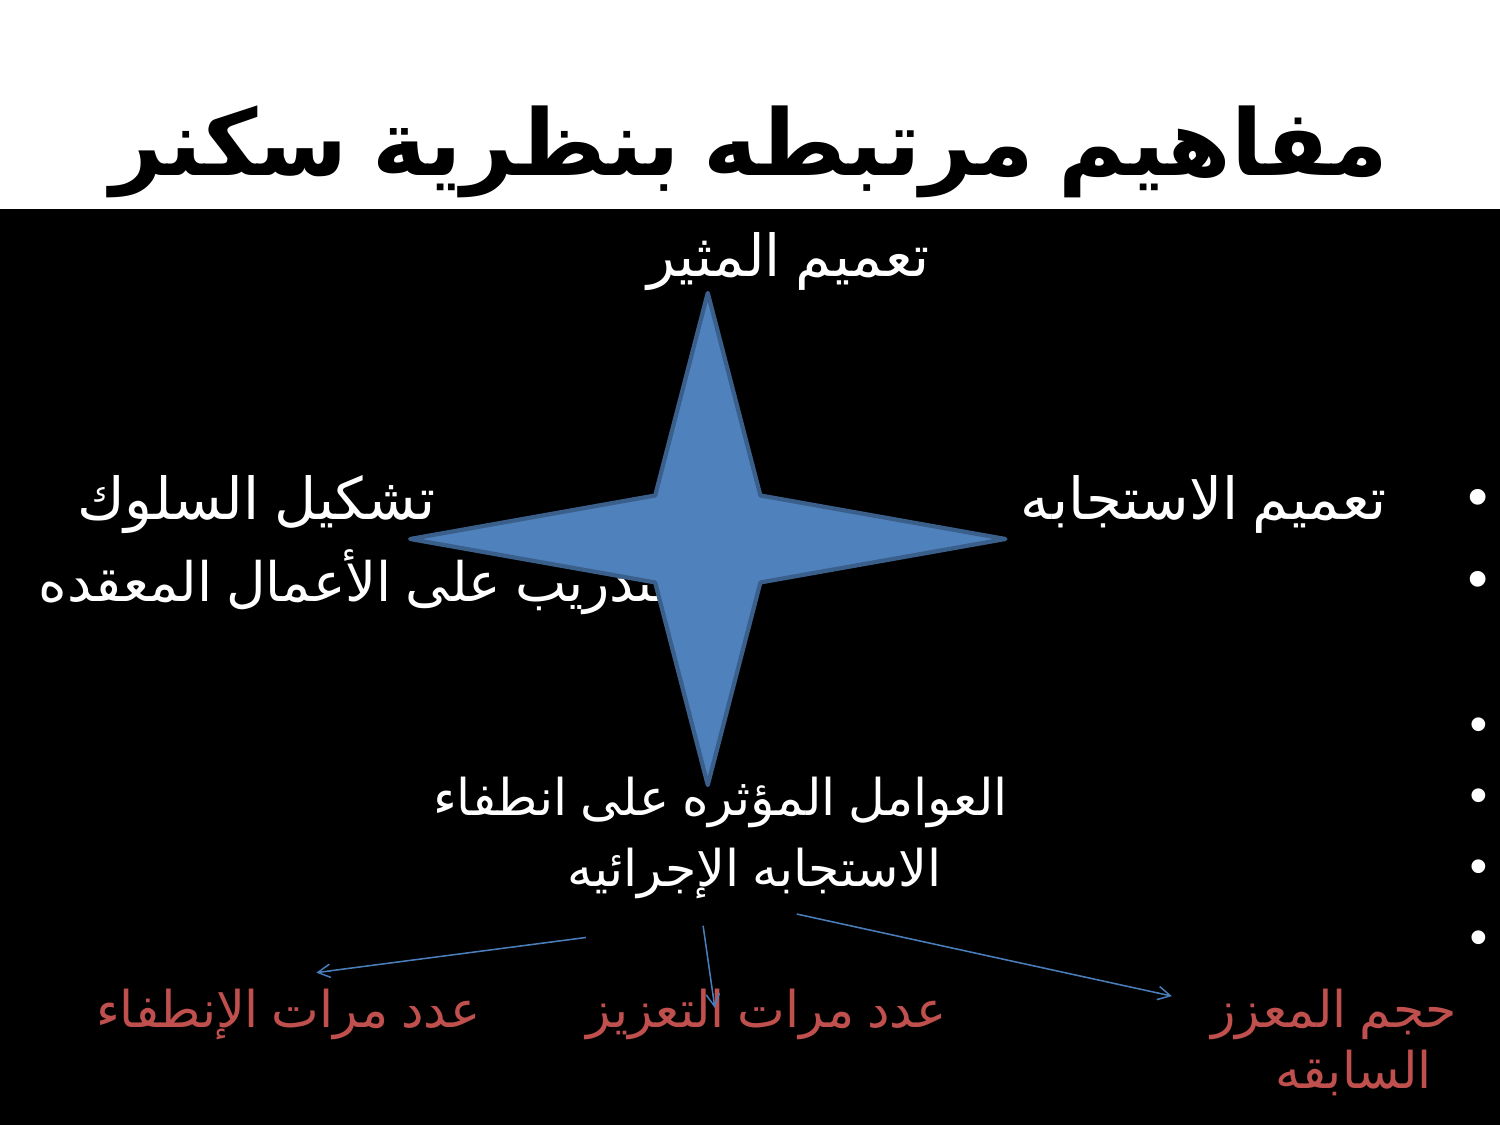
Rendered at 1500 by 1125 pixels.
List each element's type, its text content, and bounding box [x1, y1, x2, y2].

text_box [667, 960, 751, 973]
text_box [408, 290, 1008, 788]
list تعميم المثير تعميم الاستجابه تشكيل السلوك التدريب على الأعمال المعقده العوامل المؤثره على انطفاء الاستجابه الإجرائيه حجم المعزز عدد مرات التعزيز عدد مرات الإنطفاء السابقه [0, 209, 1500, 1125]
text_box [796, 913, 1173, 997]
title مفاهيم مرتبطه بنظرية سكنر [75, 45, 1425, 209]
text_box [316, 937, 587, 973]
